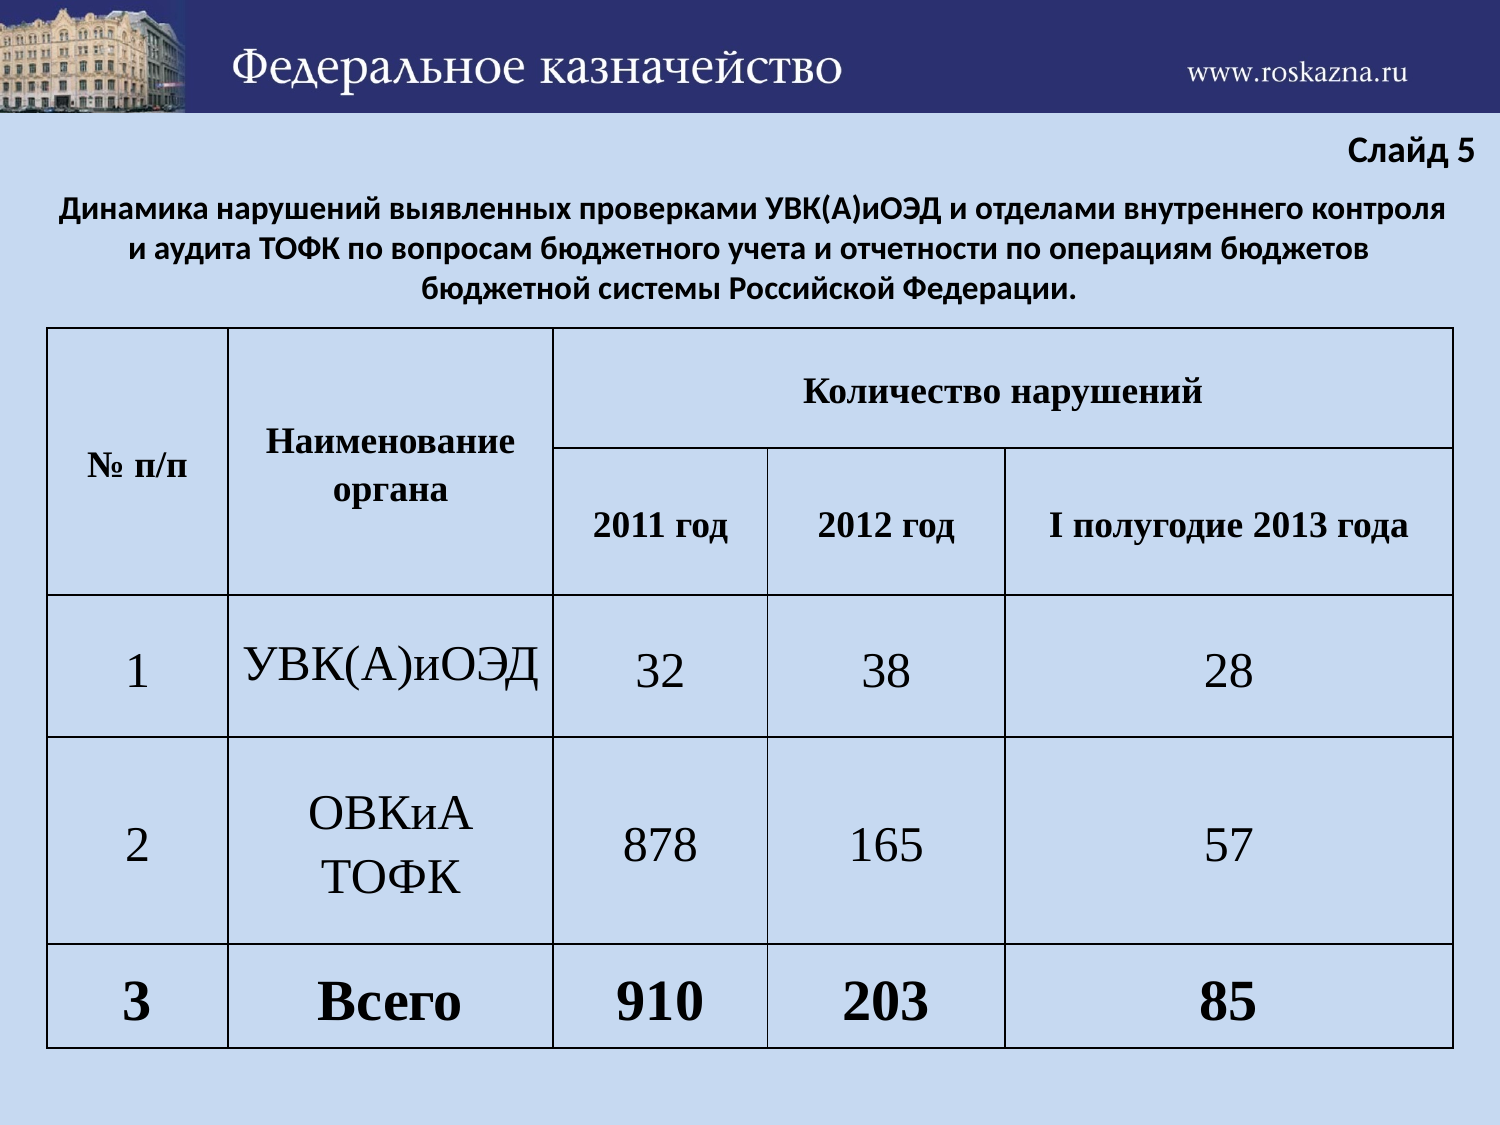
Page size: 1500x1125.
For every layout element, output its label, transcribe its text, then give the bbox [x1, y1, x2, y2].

table_cell 28 [1006, 596, 1452, 736]
text_box Слайд 5 [1324, 120, 1500, 177]
table_cell 2 [48, 738, 227, 943]
table_header Наименование органа [229, 329, 552, 594]
table_cell 38 [768, 596, 1004, 736]
table_cell 165 [768, 738, 1004, 943]
table_cell 1 [48, 596, 227, 736]
table_cell 203 [768, 945, 1004, 1047]
table_header № п/п [48, 329, 227, 594]
table_cell Всего [229, 945, 552, 1047]
table_cell 85 [1006, 945, 1452, 1047]
table_cell 878 [554, 738, 767, 943]
table_cell ОВКиА ТОФК [229, 738, 552, 943]
table_header Количество нарушений [554, 329, 1452, 447]
table_cell 910 [554, 945, 767, 1047]
table_cell 32 [554, 596, 767, 736]
table_cell 3 [48, 945, 227, 1047]
table_cell 2012 год [768, 449, 1004, 594]
picture [0, 0, 1500, 113]
table_cell I полугодие 2013 года [1006, 449, 1452, 594]
table_cell УВК(А)иОЭД [229, 596, 552, 736]
table_cell 57 [1006, 738, 1452, 943]
title Динамика нарушений выявленных проверками УВК(А)иОЭД и отделами внутреннего контроля и аудита ТОФК по вопросам бюджетного учета и отчетности по операциям бюджетов бюджетной системы Российской Федерации. [35, 187, 1465, 305]
table_cell 2011 год [554, 449, 767, 594]
